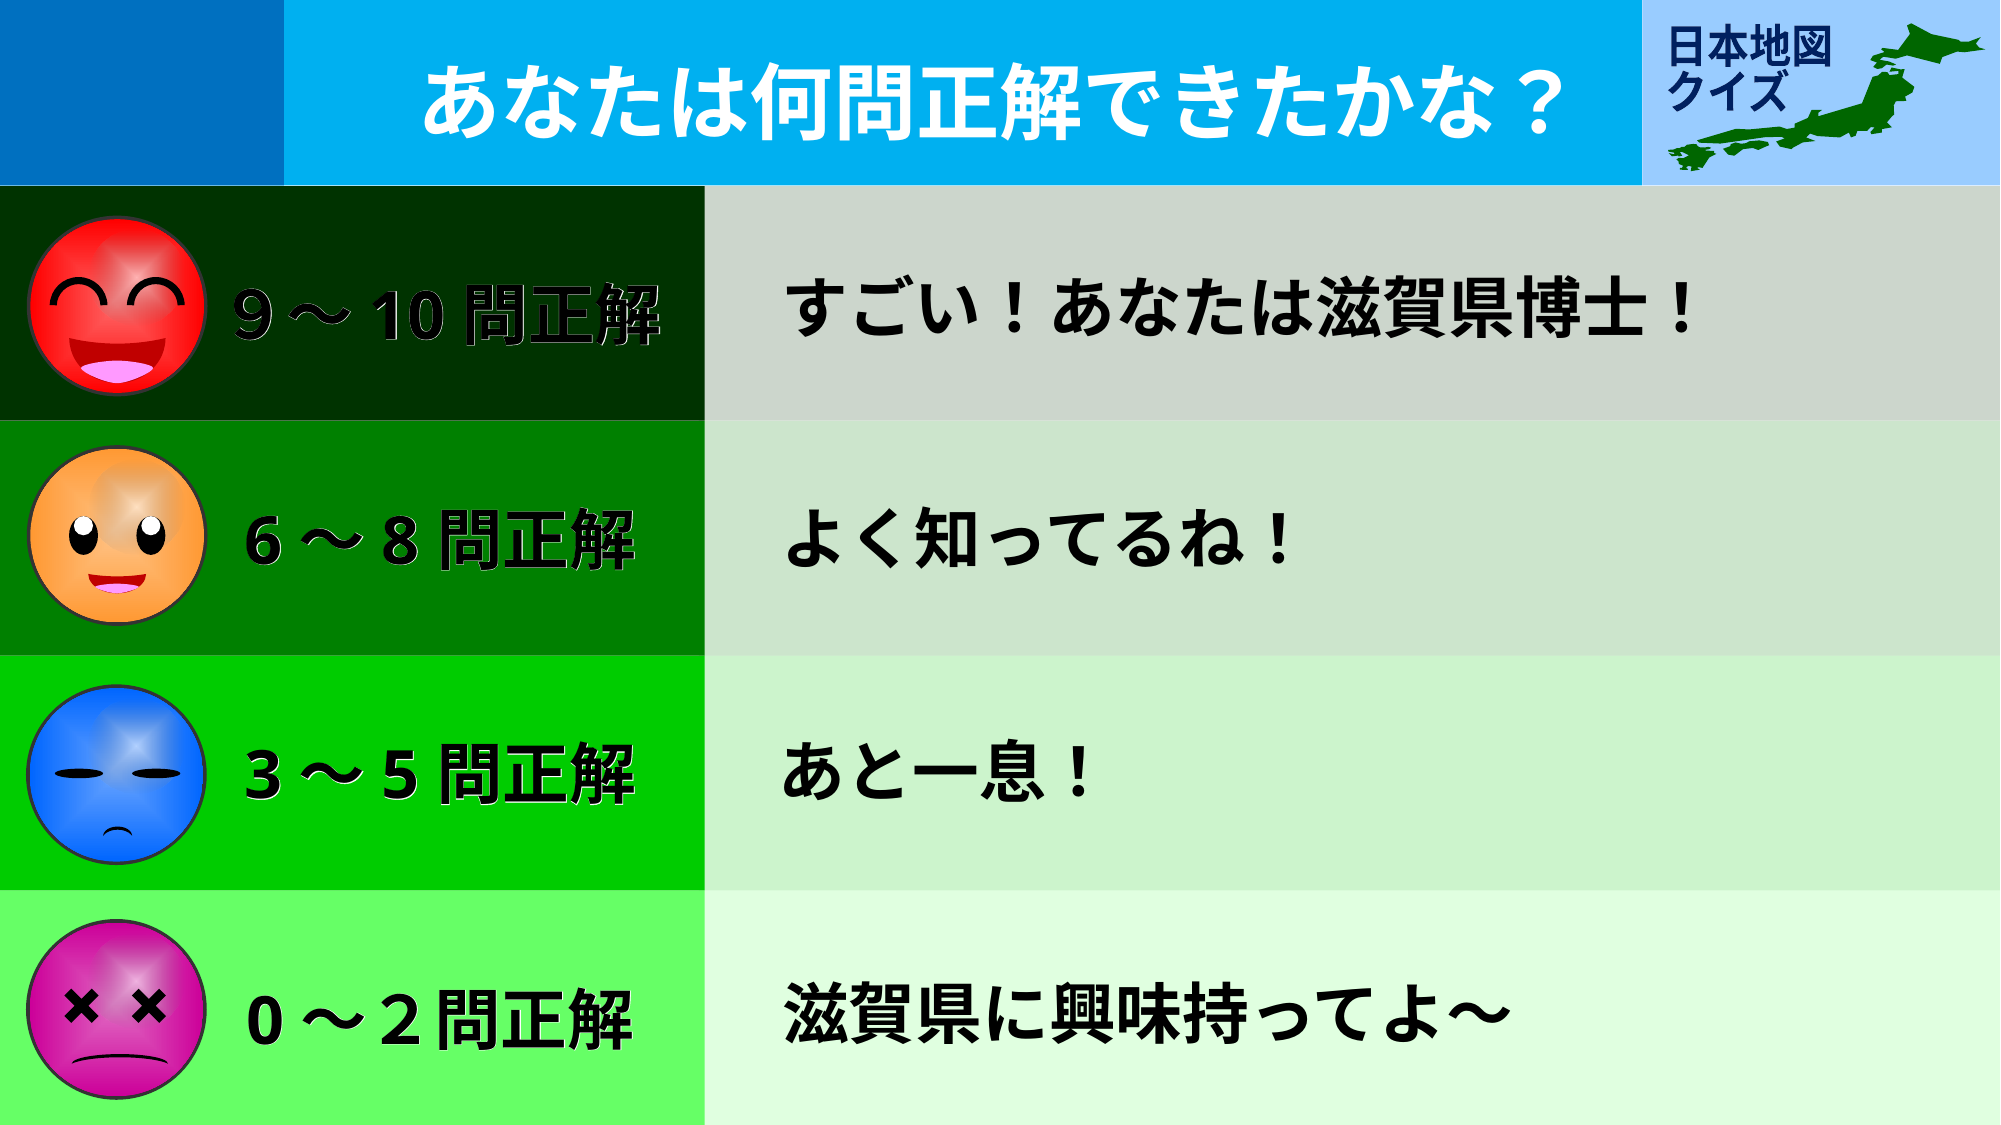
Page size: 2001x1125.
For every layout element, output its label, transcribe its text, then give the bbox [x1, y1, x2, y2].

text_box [0, 185, 697, 1125]
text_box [26, 215, 208, 397]
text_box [26, 444, 208, 627]
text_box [698, 185, 2000, 1125]
text_box あなたは何問正解できたかな？ [402, 43, 1598, 158]
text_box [25, 918, 207, 1101]
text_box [25, 684, 207, 866]
